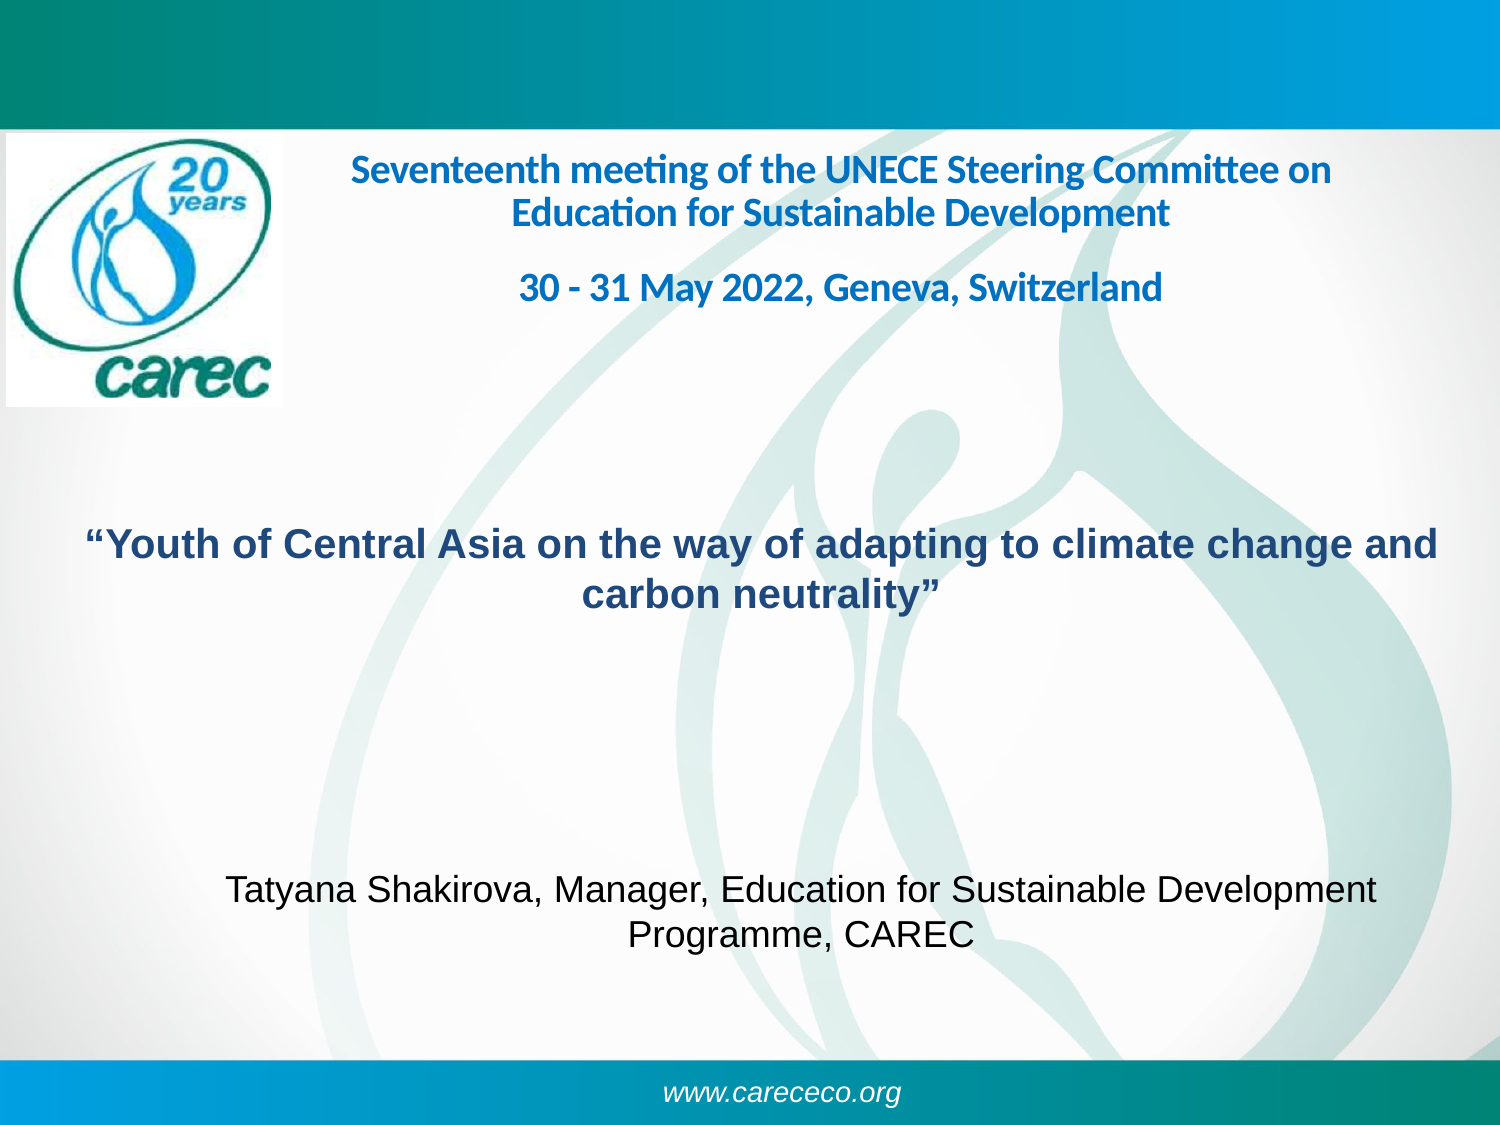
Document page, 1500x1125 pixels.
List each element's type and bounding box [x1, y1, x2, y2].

text_box [0, 0, 1500, 1125]
picture [5, 133, 283, 407]
